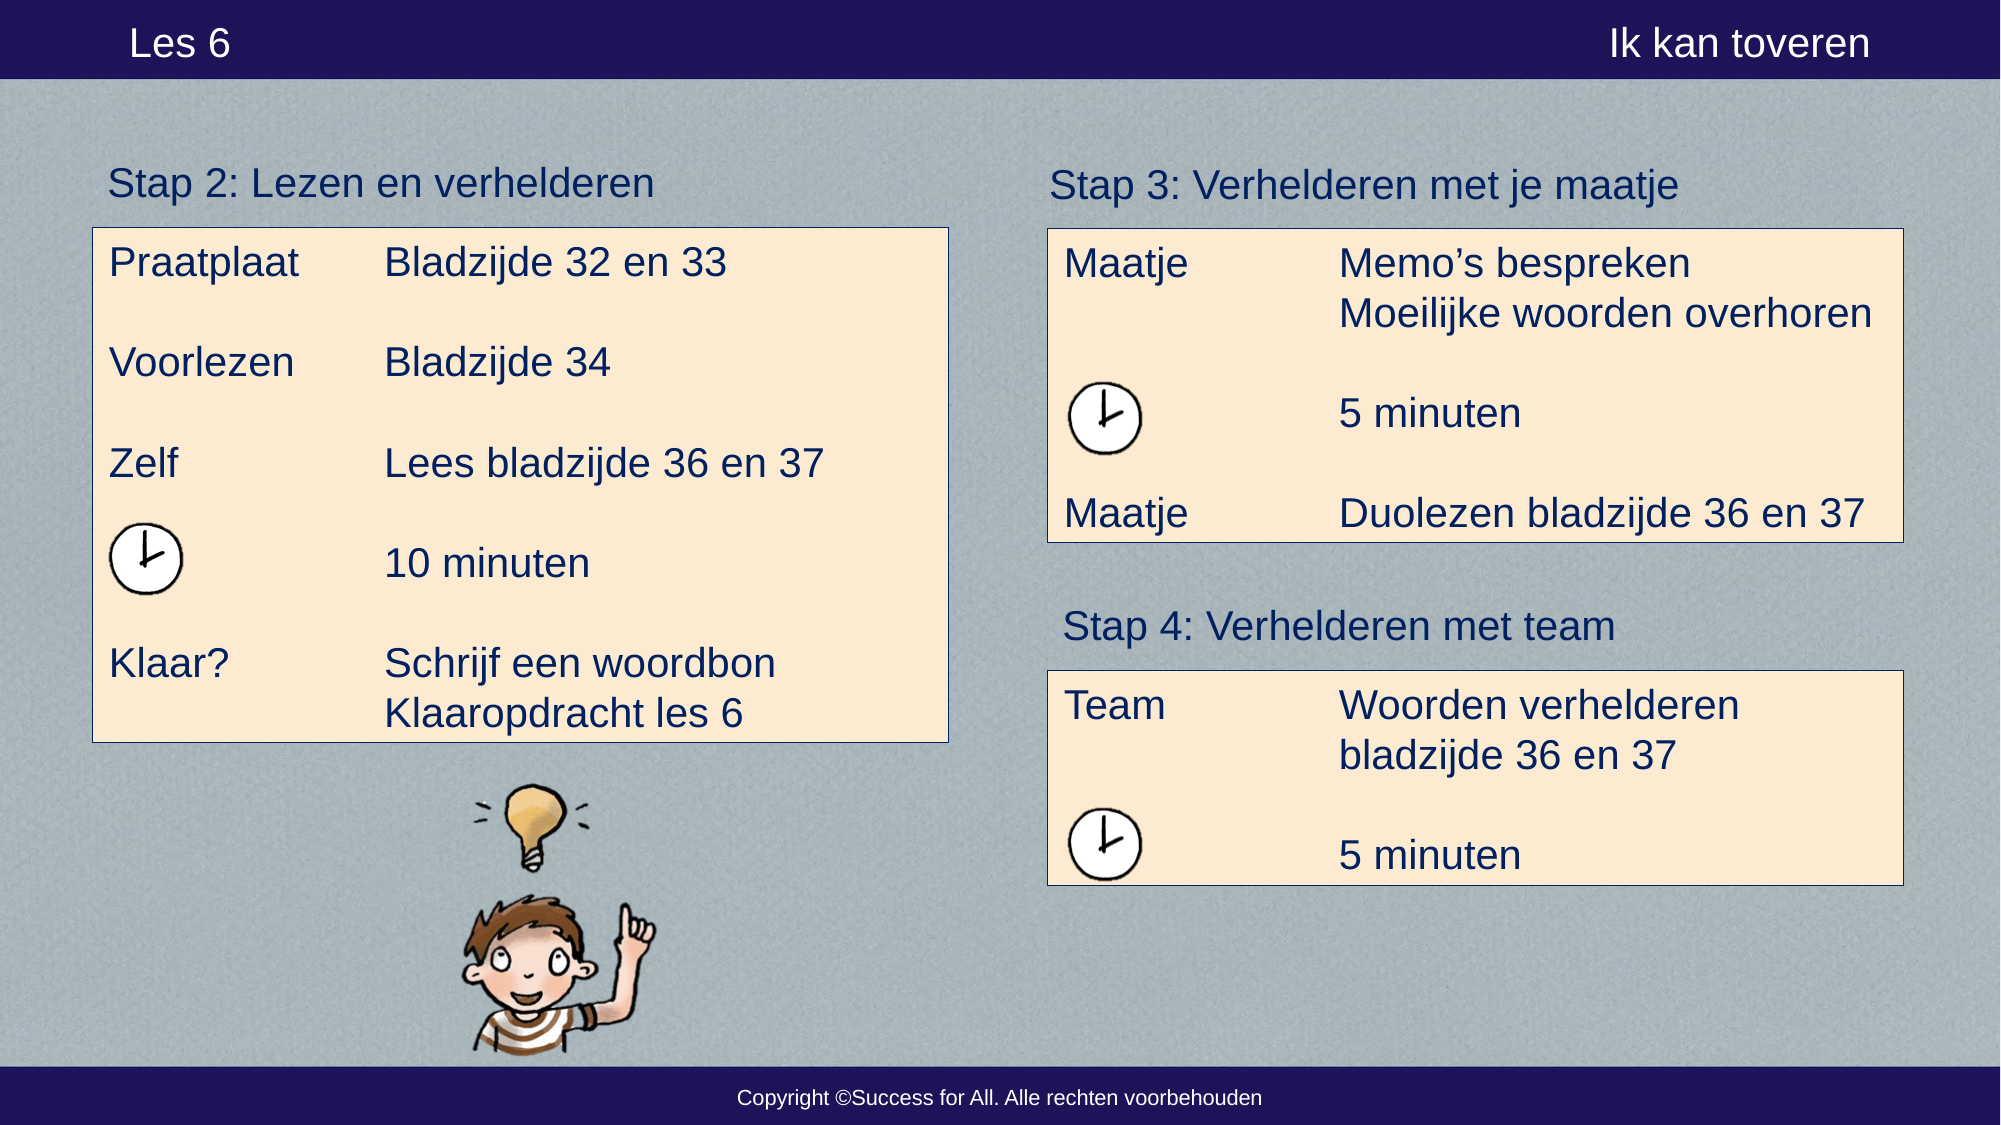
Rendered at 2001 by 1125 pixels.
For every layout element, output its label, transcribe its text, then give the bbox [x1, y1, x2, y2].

text_box Praatplaat Bladzijde 32 en 33 Voorlezen Bladzijde 34 Zelf Lees bladzijde 36 en 37 10 minuten Klaar? Schrijf een woordbon Klaaropdracht les 6 [92, 227, 949, 743]
text_box Stap 4: Verhelderen met team [1047, 591, 1886, 657]
text_box Team Woorden verhelderen bladzijde 36 en 37 5 minuten [1047, 670, 1904, 886]
text_box Maatje Memo’s bespreken Moeilijke woorden overhoren 5 minuten Maatje Duolezen bladzijde 36 en 37 [1047, 228, 1904, 543]
text_box Les 6 [114, 8, 354, 73]
text_box Copyright ©Success for All. Alle rechten voorbehouden [0, 1076, 2000, 1125]
text_box Ik kan toveren [999, 8, 1886, 73]
text_box Stap 2: Lezen en verhelderen [92, 148, 885, 214]
text_box Stap 3: Verhelderen met je maatje [999, 150, 1886, 215]
picture [0, 0, 2001, 1125]
